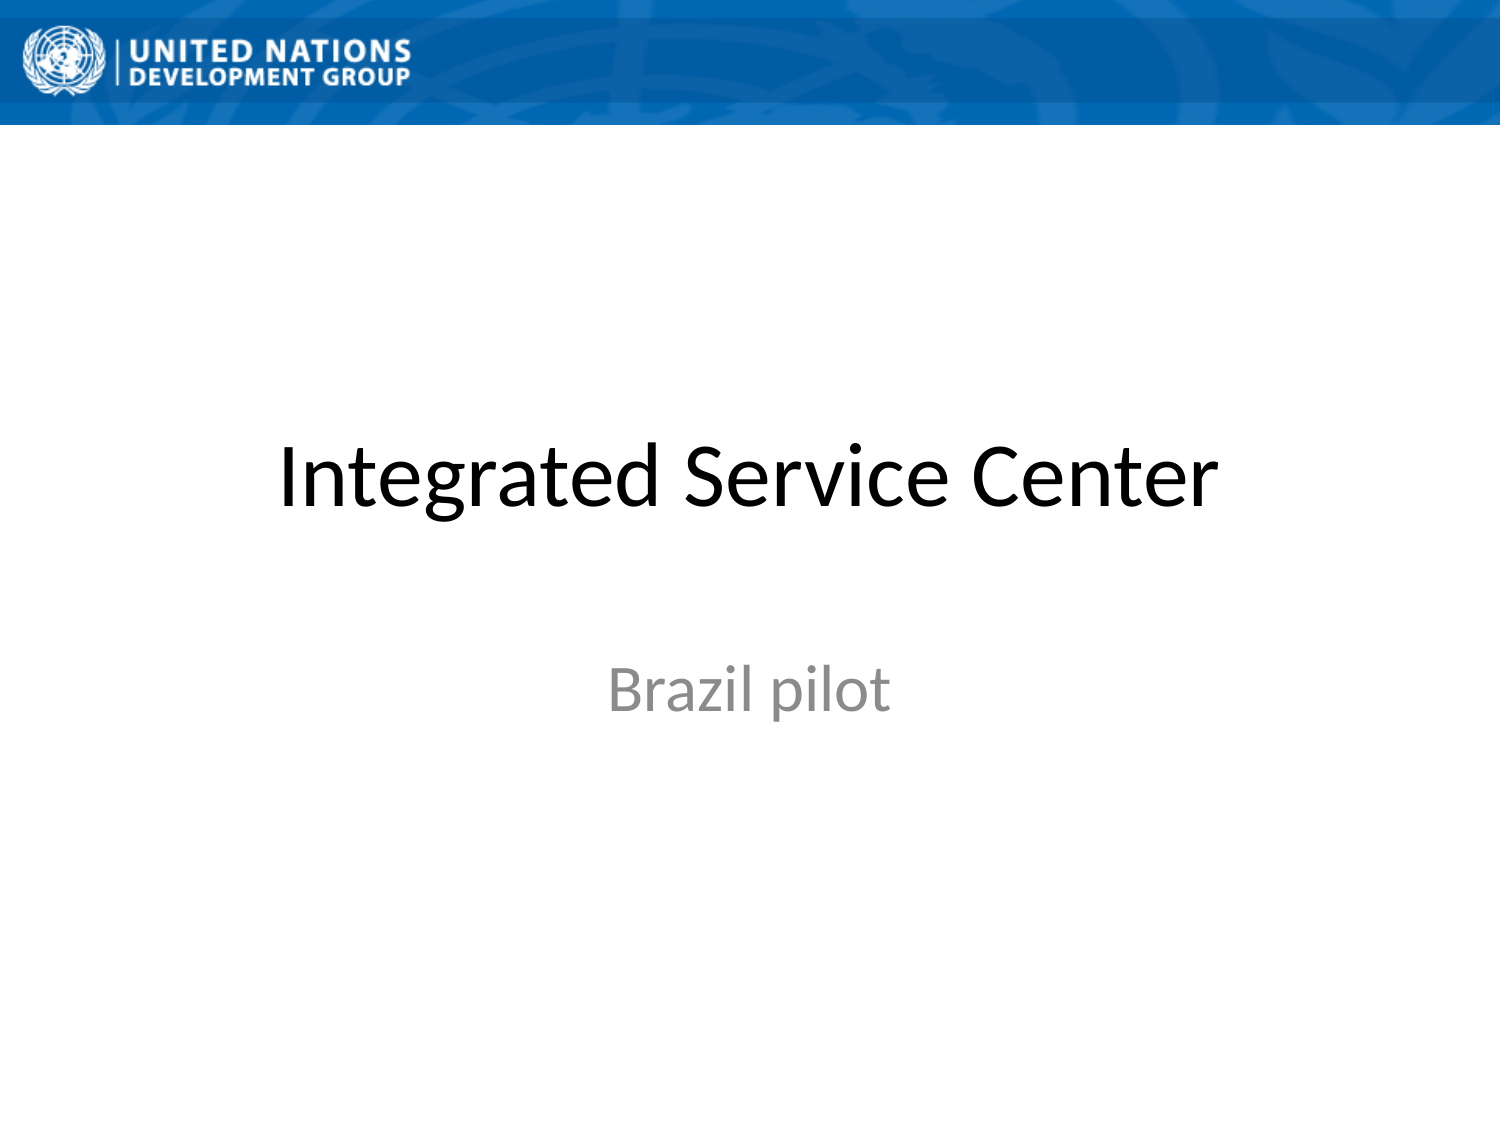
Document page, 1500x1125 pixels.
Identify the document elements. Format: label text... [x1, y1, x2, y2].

title Integrated Service Center [112, 349, 1388, 591]
subtitle Brazil pilot [225, 637, 1275, 925]
picture [0, 0, 1500, 125]
